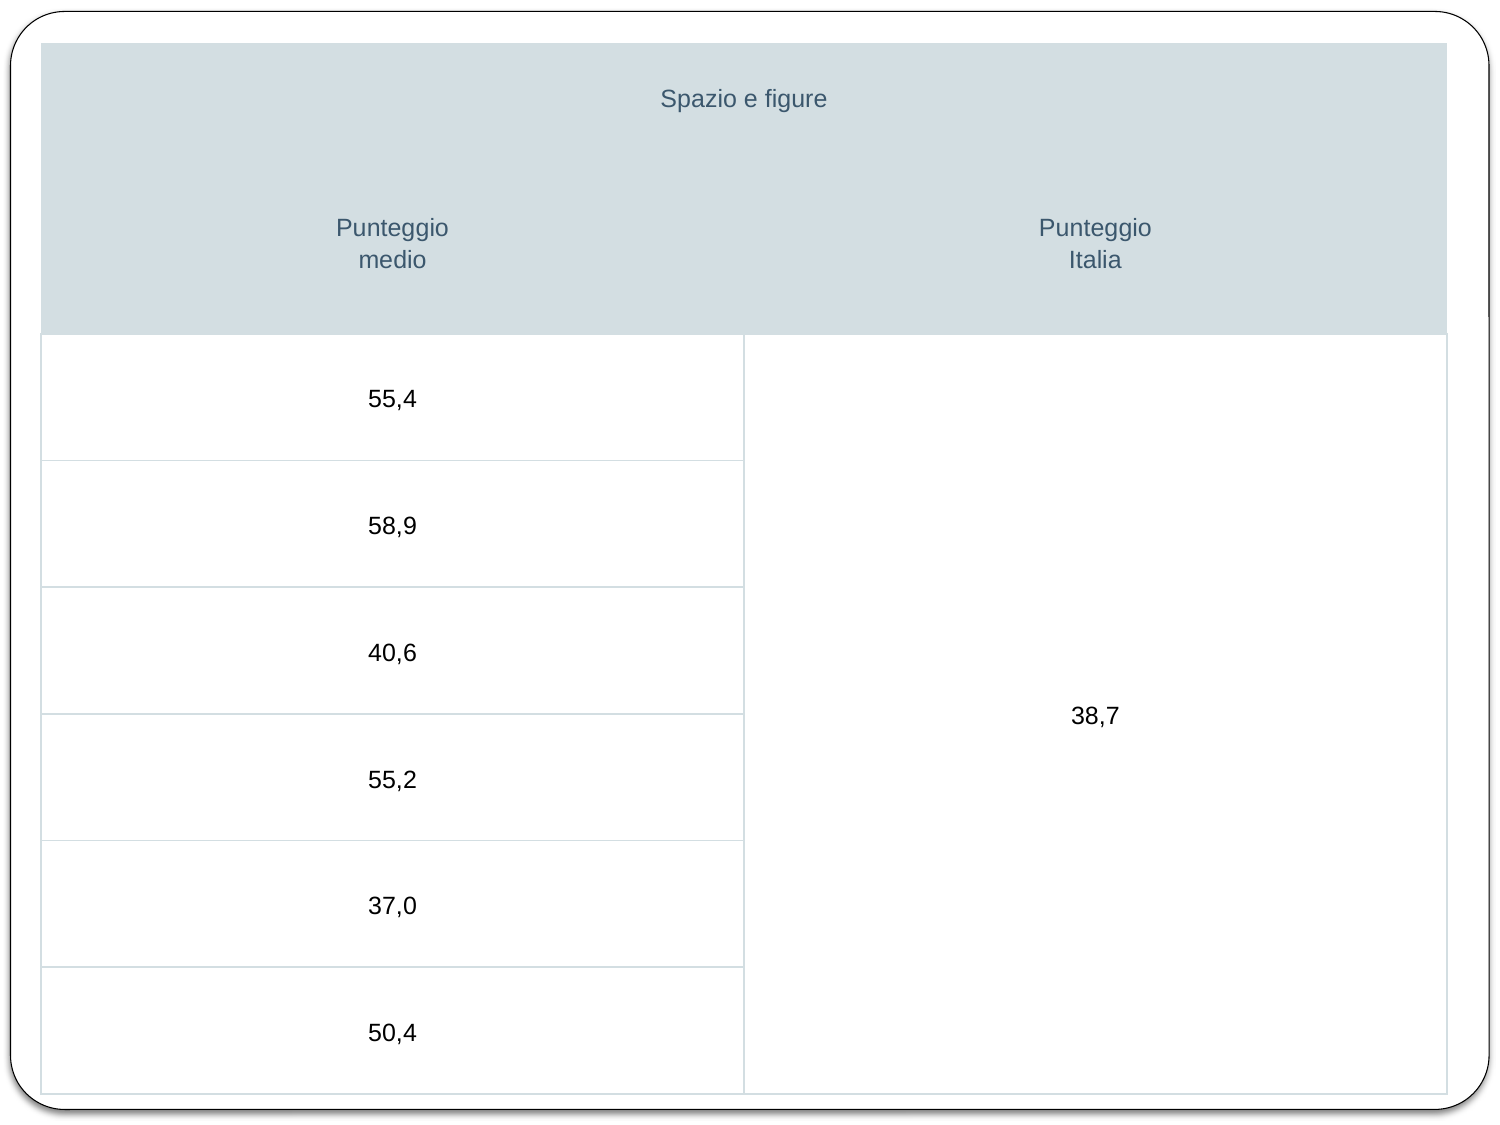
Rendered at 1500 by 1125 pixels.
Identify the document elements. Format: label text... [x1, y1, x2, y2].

table_cell 40,6 [42, 588, 743, 713]
table_cell 58,9 [42, 461, 743, 586]
table_cell 55,4 [42, 335, 743, 460]
table_cell 55,2 [42, 715, 743, 840]
table_cell 38,7 [745, 335, 1446, 1093]
table_cell 50,4 [42, 968, 743, 1093]
table_cell Punteggio Italia [744, 150, 1447, 333]
table_cell 37,0 [42, 841, 743, 966]
table_header Spazio e figure [41, 43, 1447, 150]
table_cell Punteggio medio [41, 150, 744, 333]
